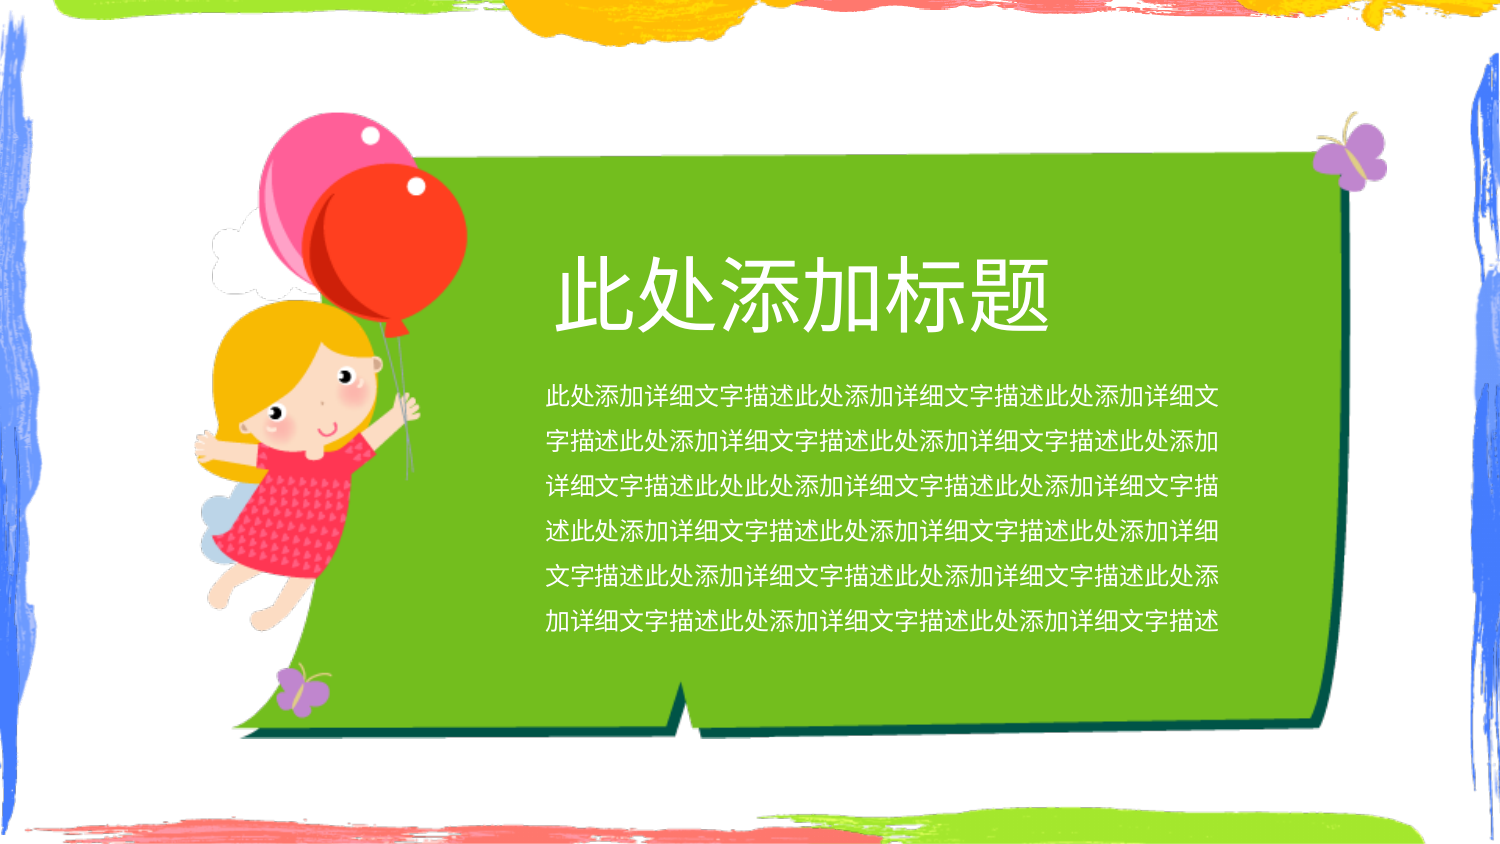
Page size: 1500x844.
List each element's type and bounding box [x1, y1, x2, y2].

picture [757, 807, 1436, 843]
picture [0, 4, 43, 835]
picture [25, 817, 910, 843]
picture [1471, 383, 1500, 840]
picture [1471, 53, 1498, 83]
picture [194, 111, 1388, 739]
picture [1471, 84, 1500, 382]
picture [45, 0, 1500, 47]
text_box [530, 185, 1259, 647]
